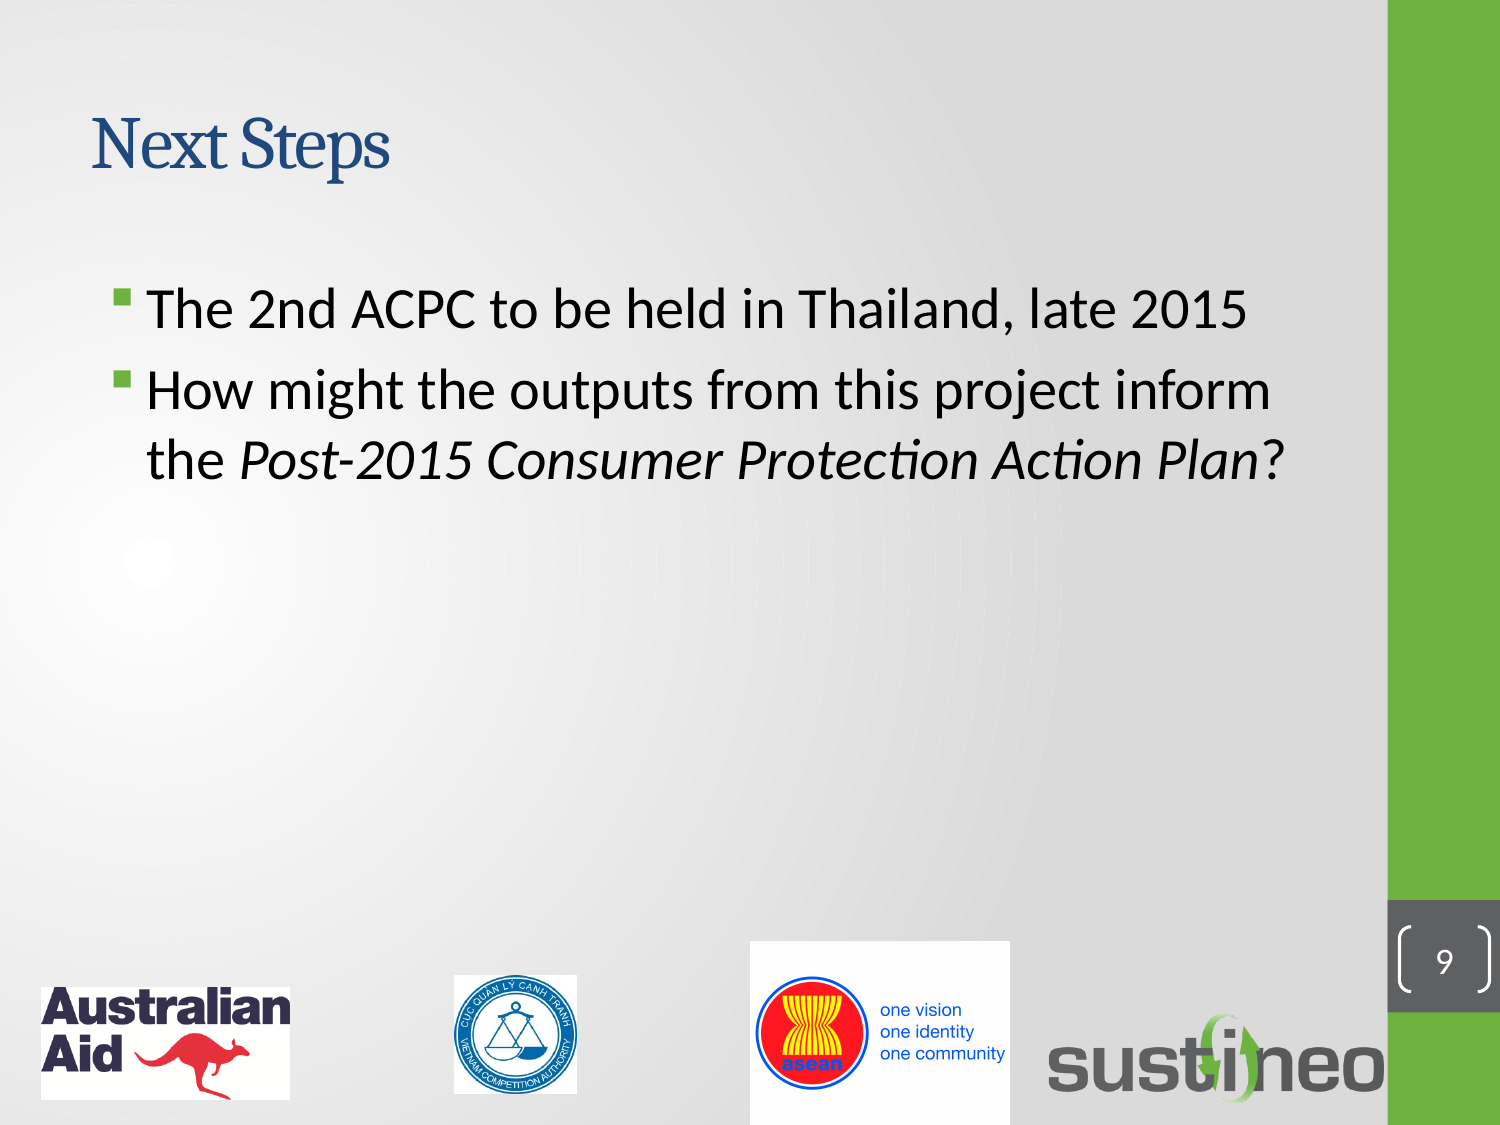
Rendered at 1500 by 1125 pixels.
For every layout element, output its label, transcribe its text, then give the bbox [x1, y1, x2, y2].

picture [1048, 1013, 1384, 1103]
picture [749, 941, 1011, 1125]
title Next Steps [75, 45, 1325, 233]
slide_number 9 [1397, 925, 1492, 994]
picture [454, 974, 578, 1095]
list The 2nd ACPC to be held in Thailand, late 2015 How might the outputs from this project inform the Post-2015 Consumer Protection Action Plan? [75, 262, 1325, 929]
picture [40, 987, 290, 1101]
